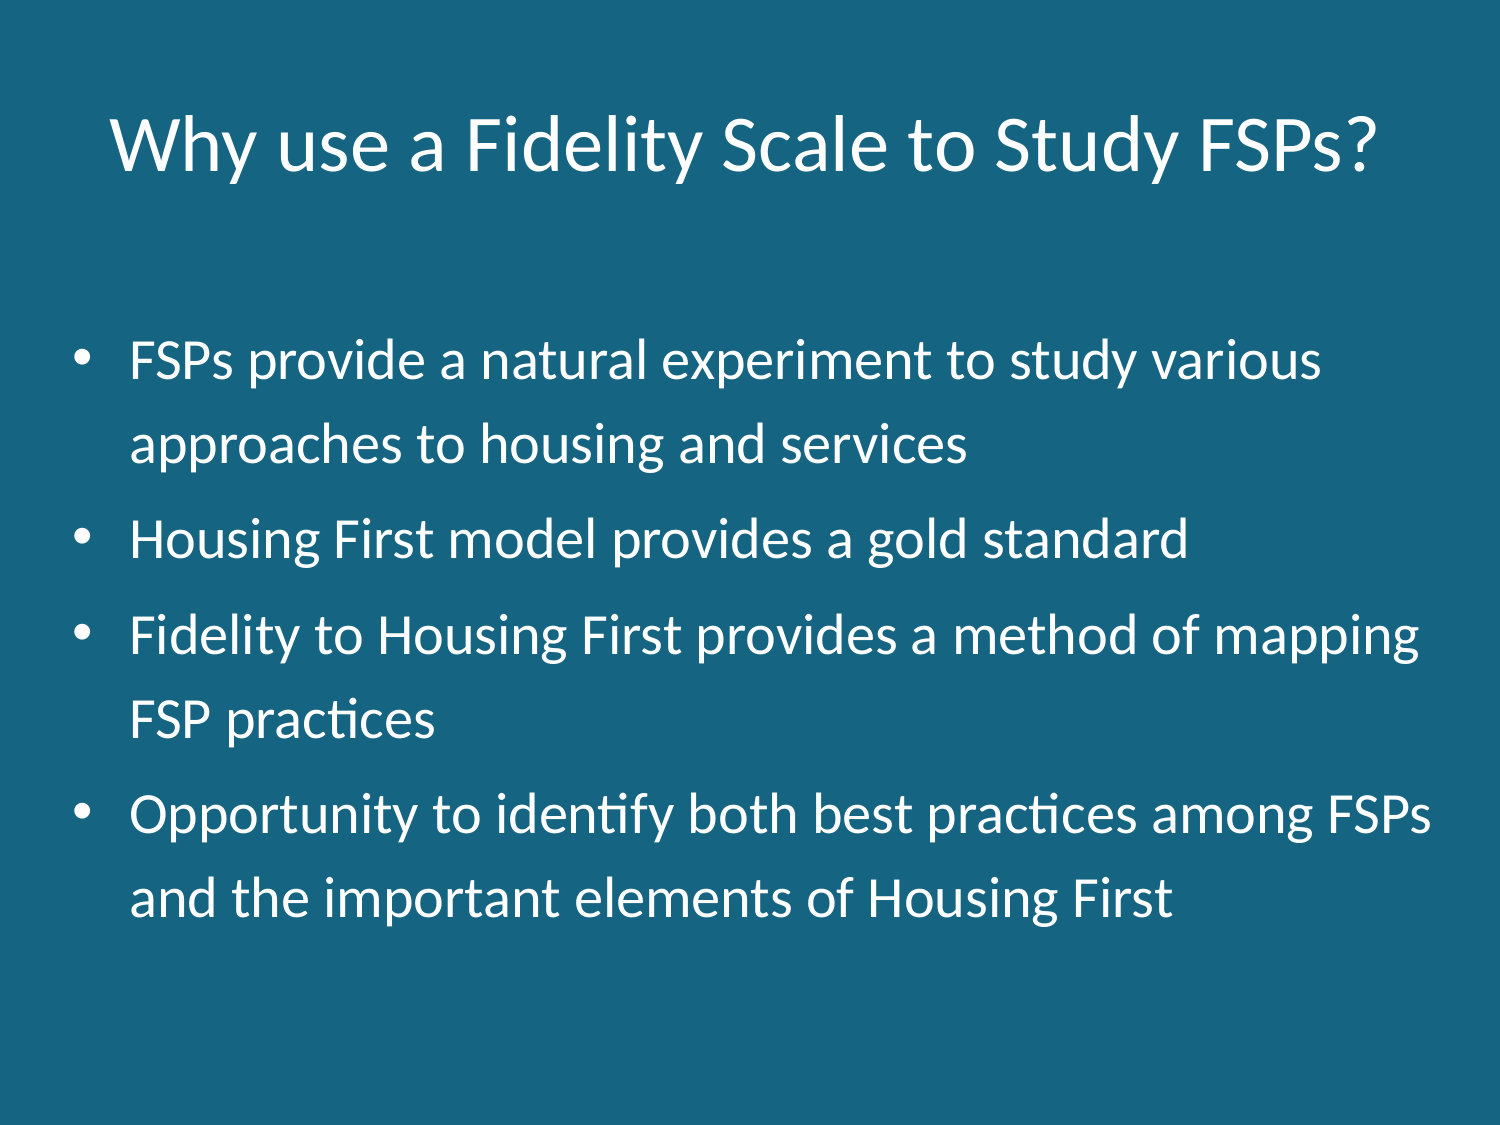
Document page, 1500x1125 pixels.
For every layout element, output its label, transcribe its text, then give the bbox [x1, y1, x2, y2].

title Why use a Fidelity Scale to Study FSPs? [29, 45, 1463, 233]
list FSPs provide a natural experiment to study various approaches to housing and services Housing First model provides a gold standard Fidelity to Housing First provides a method of mapping FSP practices Opportunity to identify both best practices among FSPs and the important elements of Housing First [57, 299, 1463, 1039]
